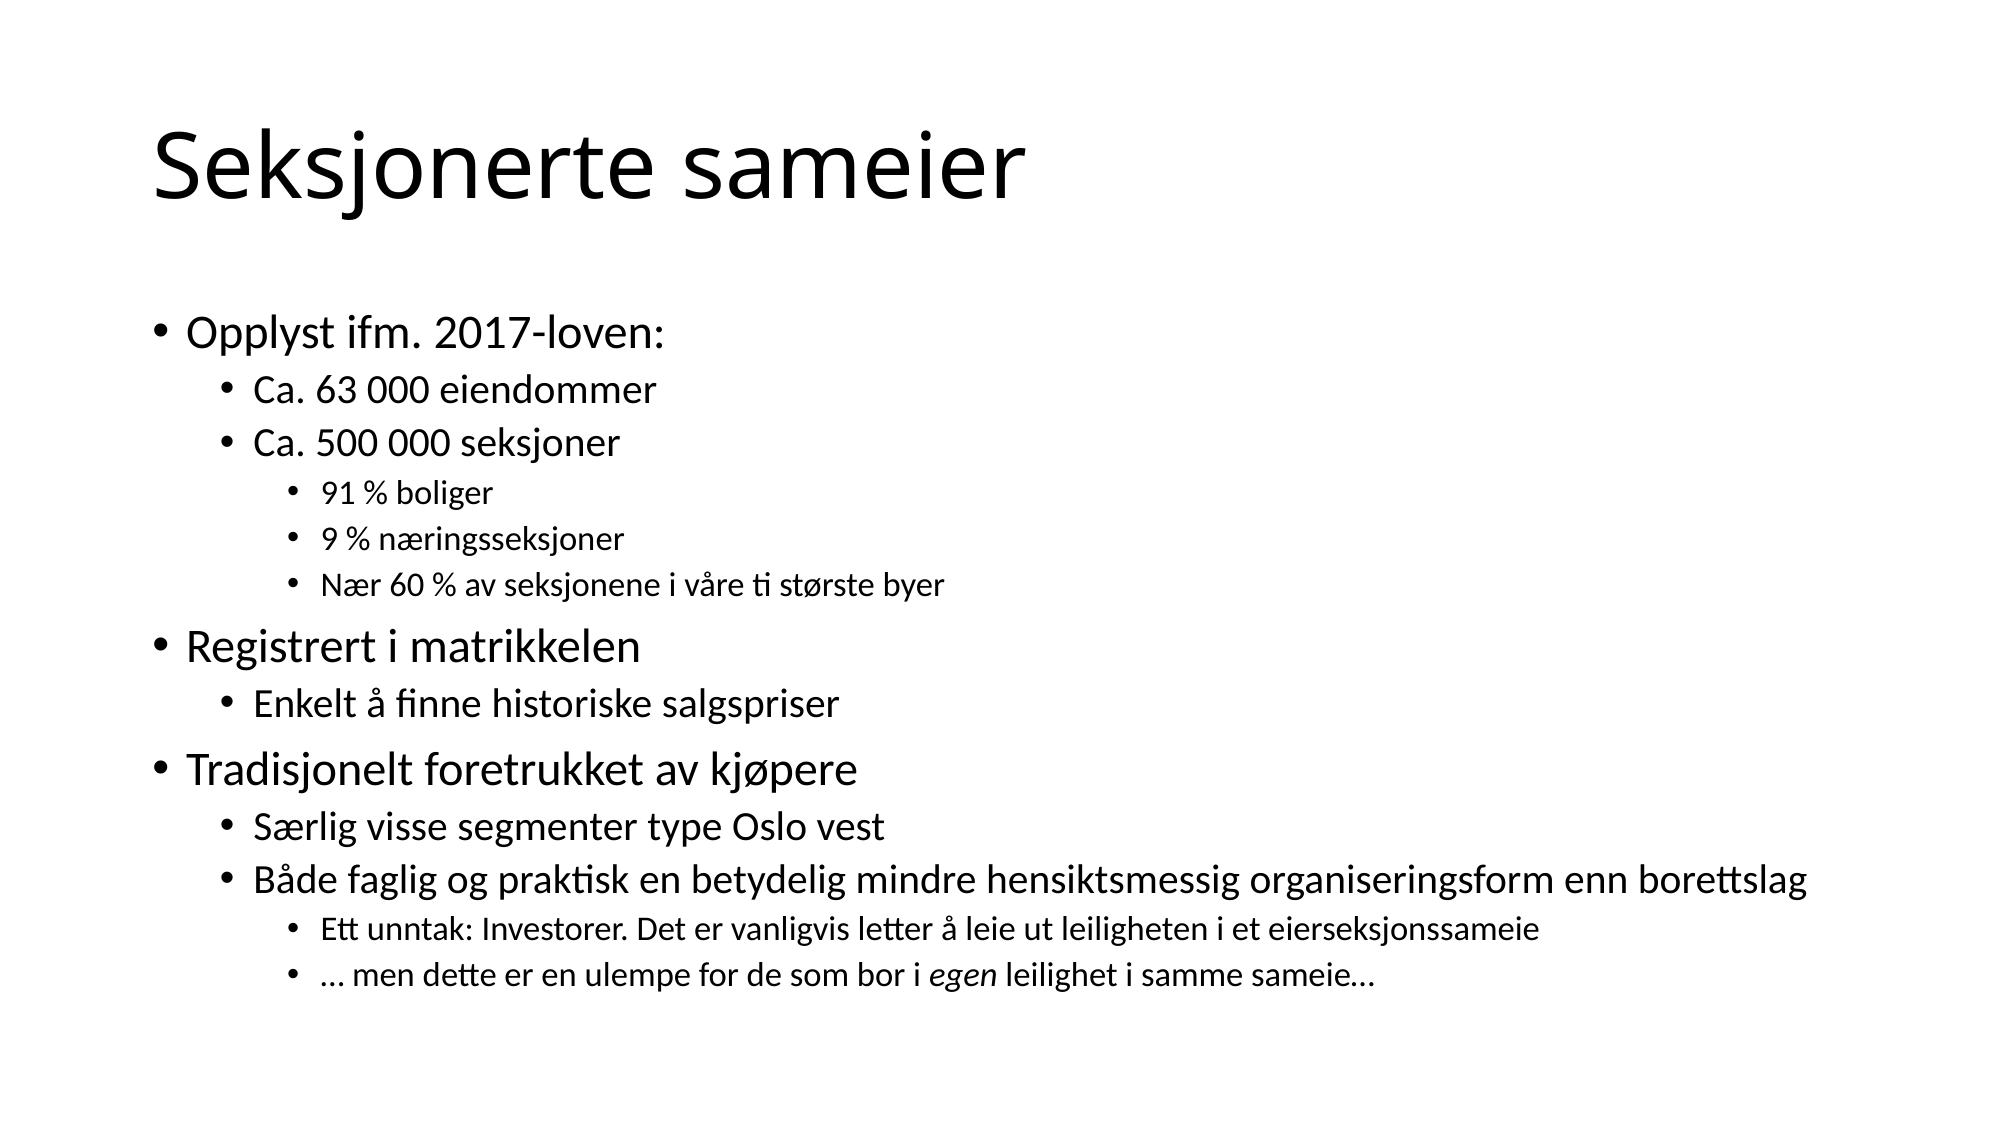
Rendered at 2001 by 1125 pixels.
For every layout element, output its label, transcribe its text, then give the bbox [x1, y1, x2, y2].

list Opplyst ifm. 2017-loven: Ca. 63 000 eiendommer Ca. 500 000 seksjoner 91 % boliger 9 % næringsseksjoner Nær 60 % av seksjonene i våre ti største byer Registrert i matrikkelen Enkelt å finne historiske salgspriser Tradisjonelt foretrukket av kjøpere Særlig visse segmenter type Oslo vest Både faglig og praktisk en betydelig mindre hensiktsmessig organiseringsform enn borettslag Ett unntak: Investorer. Det er vanligvis letter å leie ut leiligheten i et eierseksjonssameie … men dette er en ulempe for de som bor i egen leilighet i samme sameie… [137, 299, 1863, 1014]
title Seksjonerte sameier [137, 59, 1863, 278]
